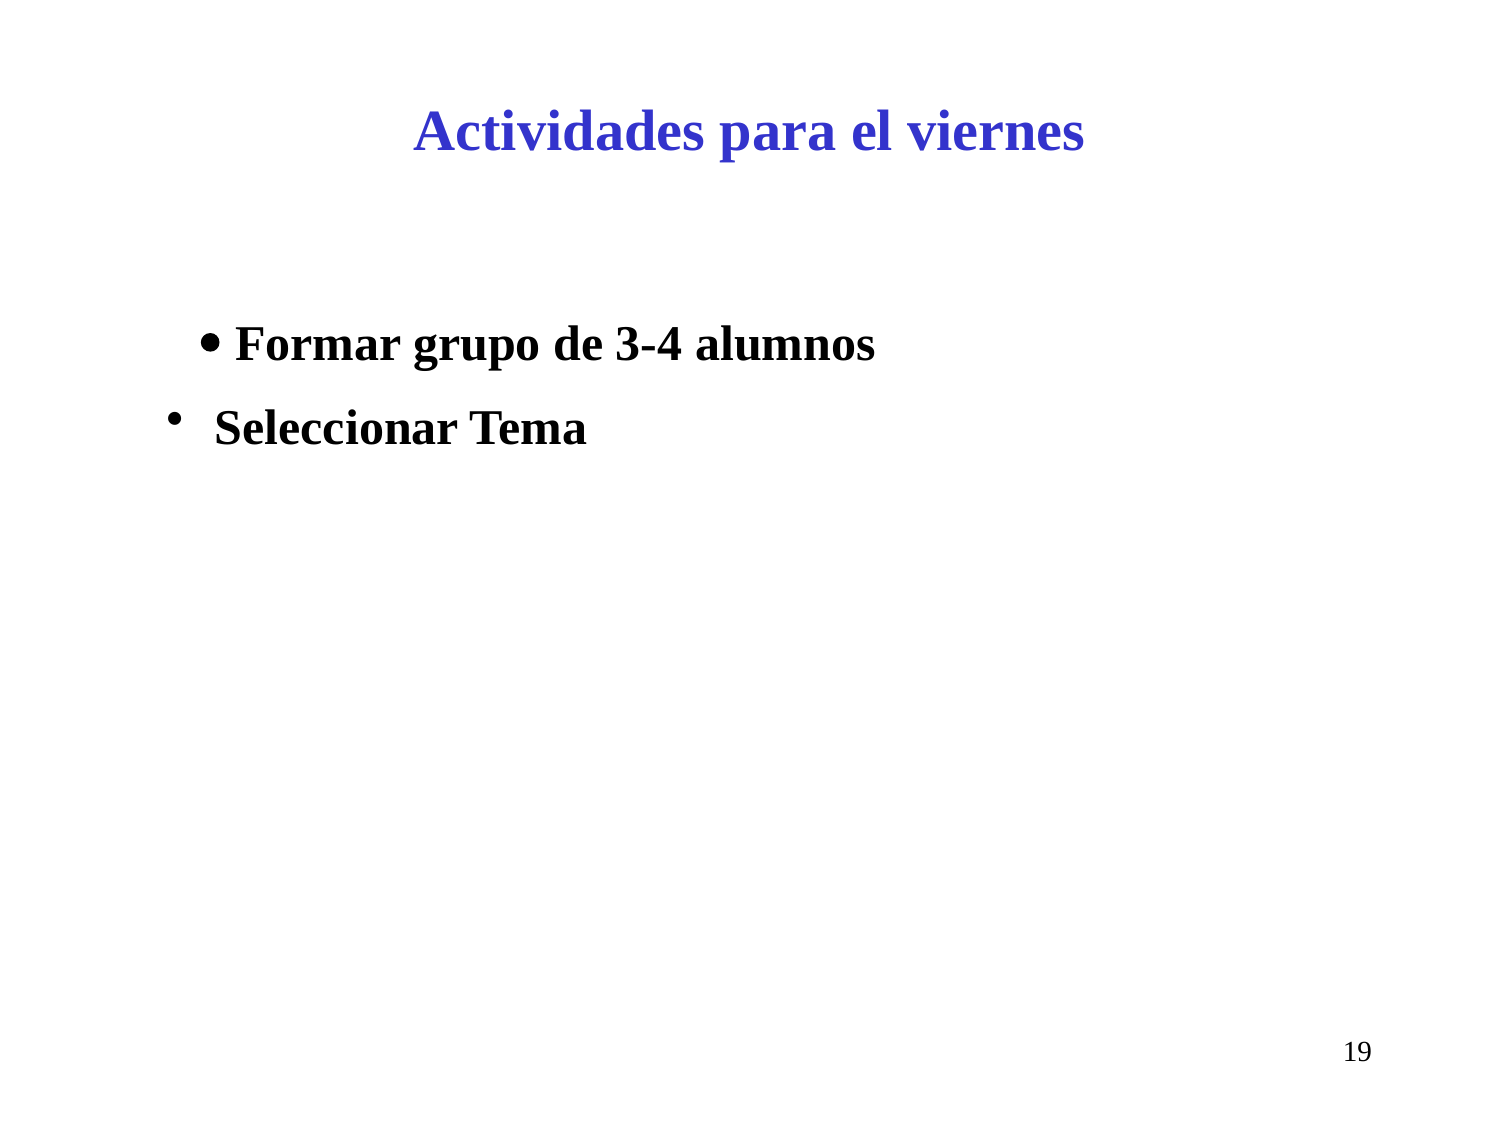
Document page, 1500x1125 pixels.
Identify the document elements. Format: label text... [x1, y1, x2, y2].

slide_number 19 [1074, 1024, 1388, 1101]
text_box Actividades para el viernes [112, 78, 1388, 266]
text_box · Formar grupo de 3-4 alumnos Seleccionar Tema [112, 302, 1375, 463]
